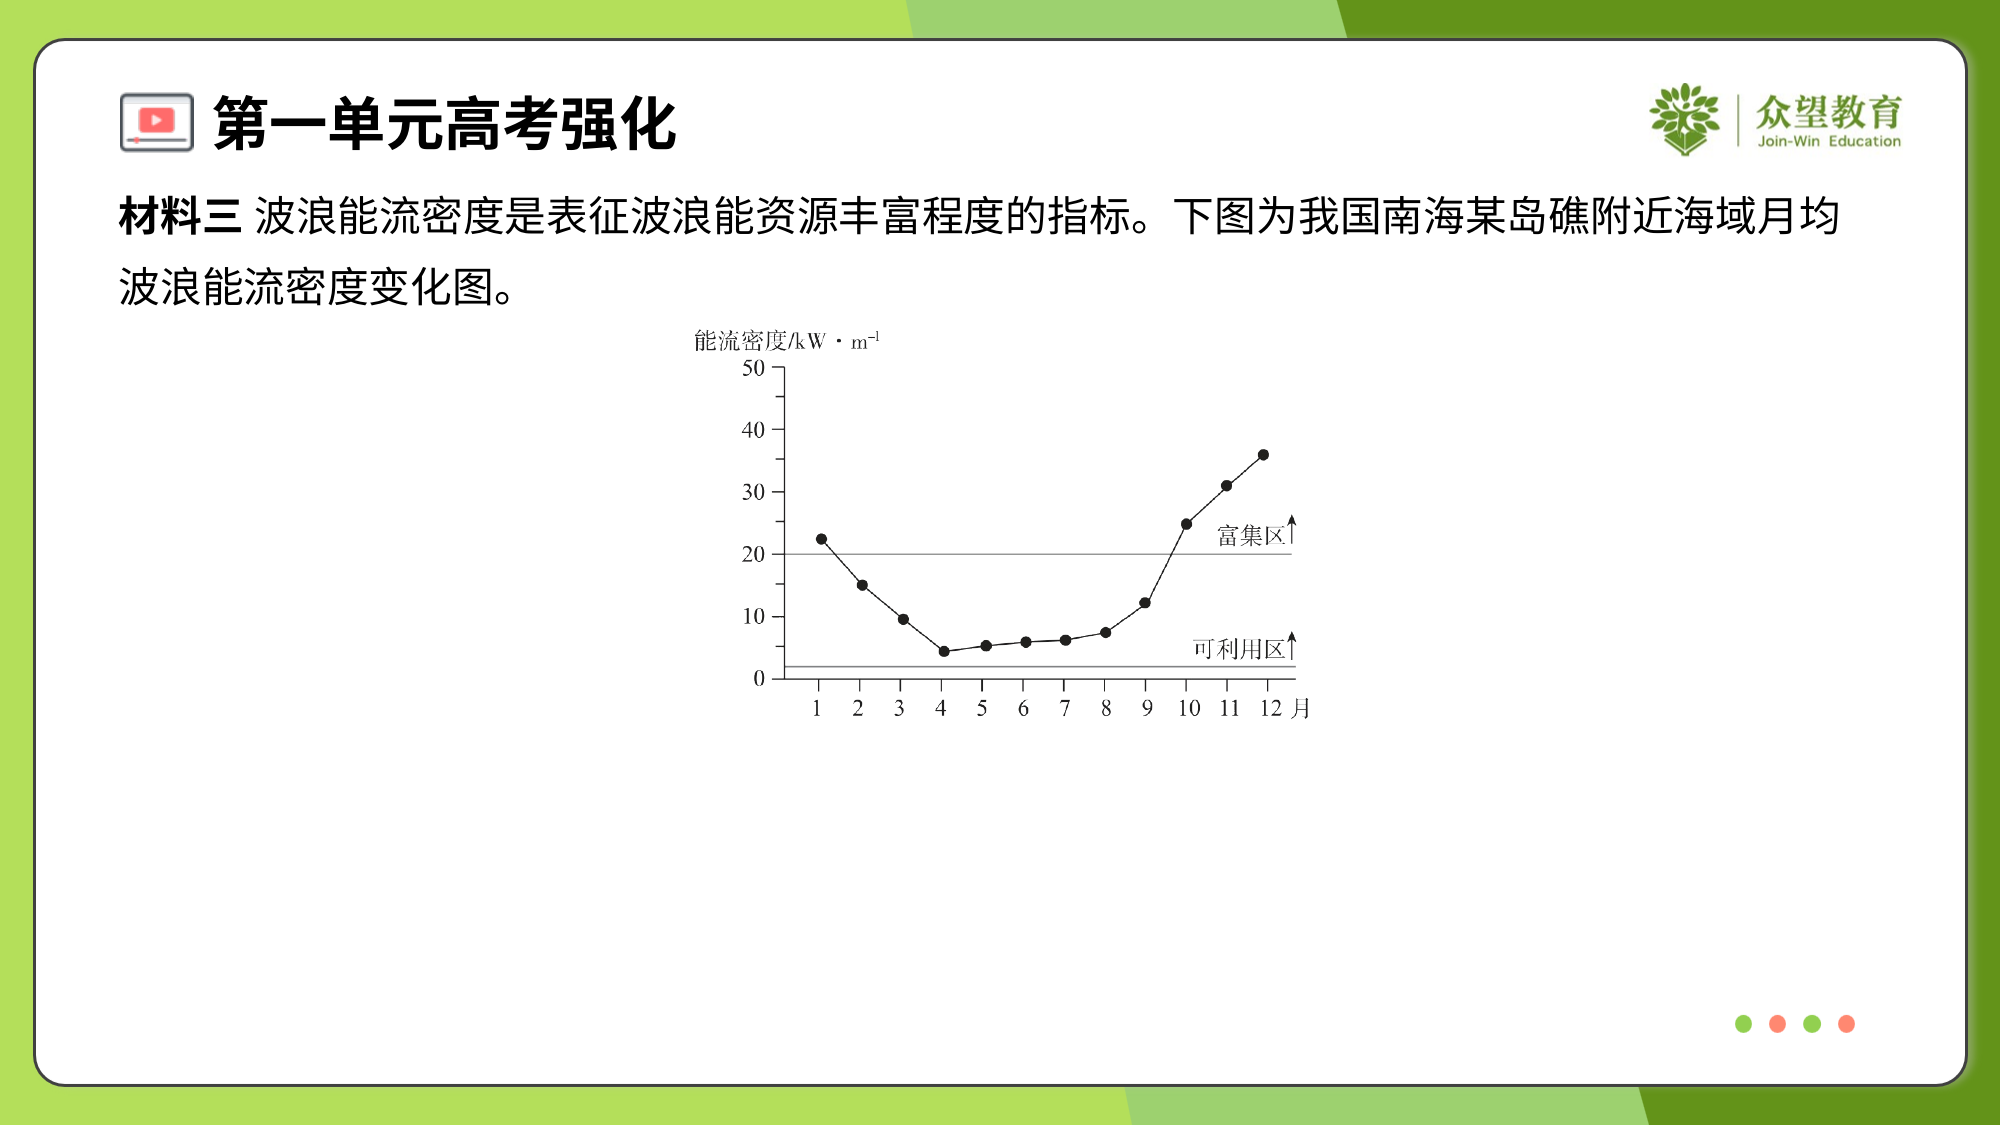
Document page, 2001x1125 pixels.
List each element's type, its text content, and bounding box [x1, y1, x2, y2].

picture [0, 0, 2000, 1125]
text_box 材料三 波浪能流密度是表征波浪能资源丰富程度的指标。下图为我国南海某岛礁附近海域月均 波浪能流密度变化图。 [118, 164, 1883, 304]
